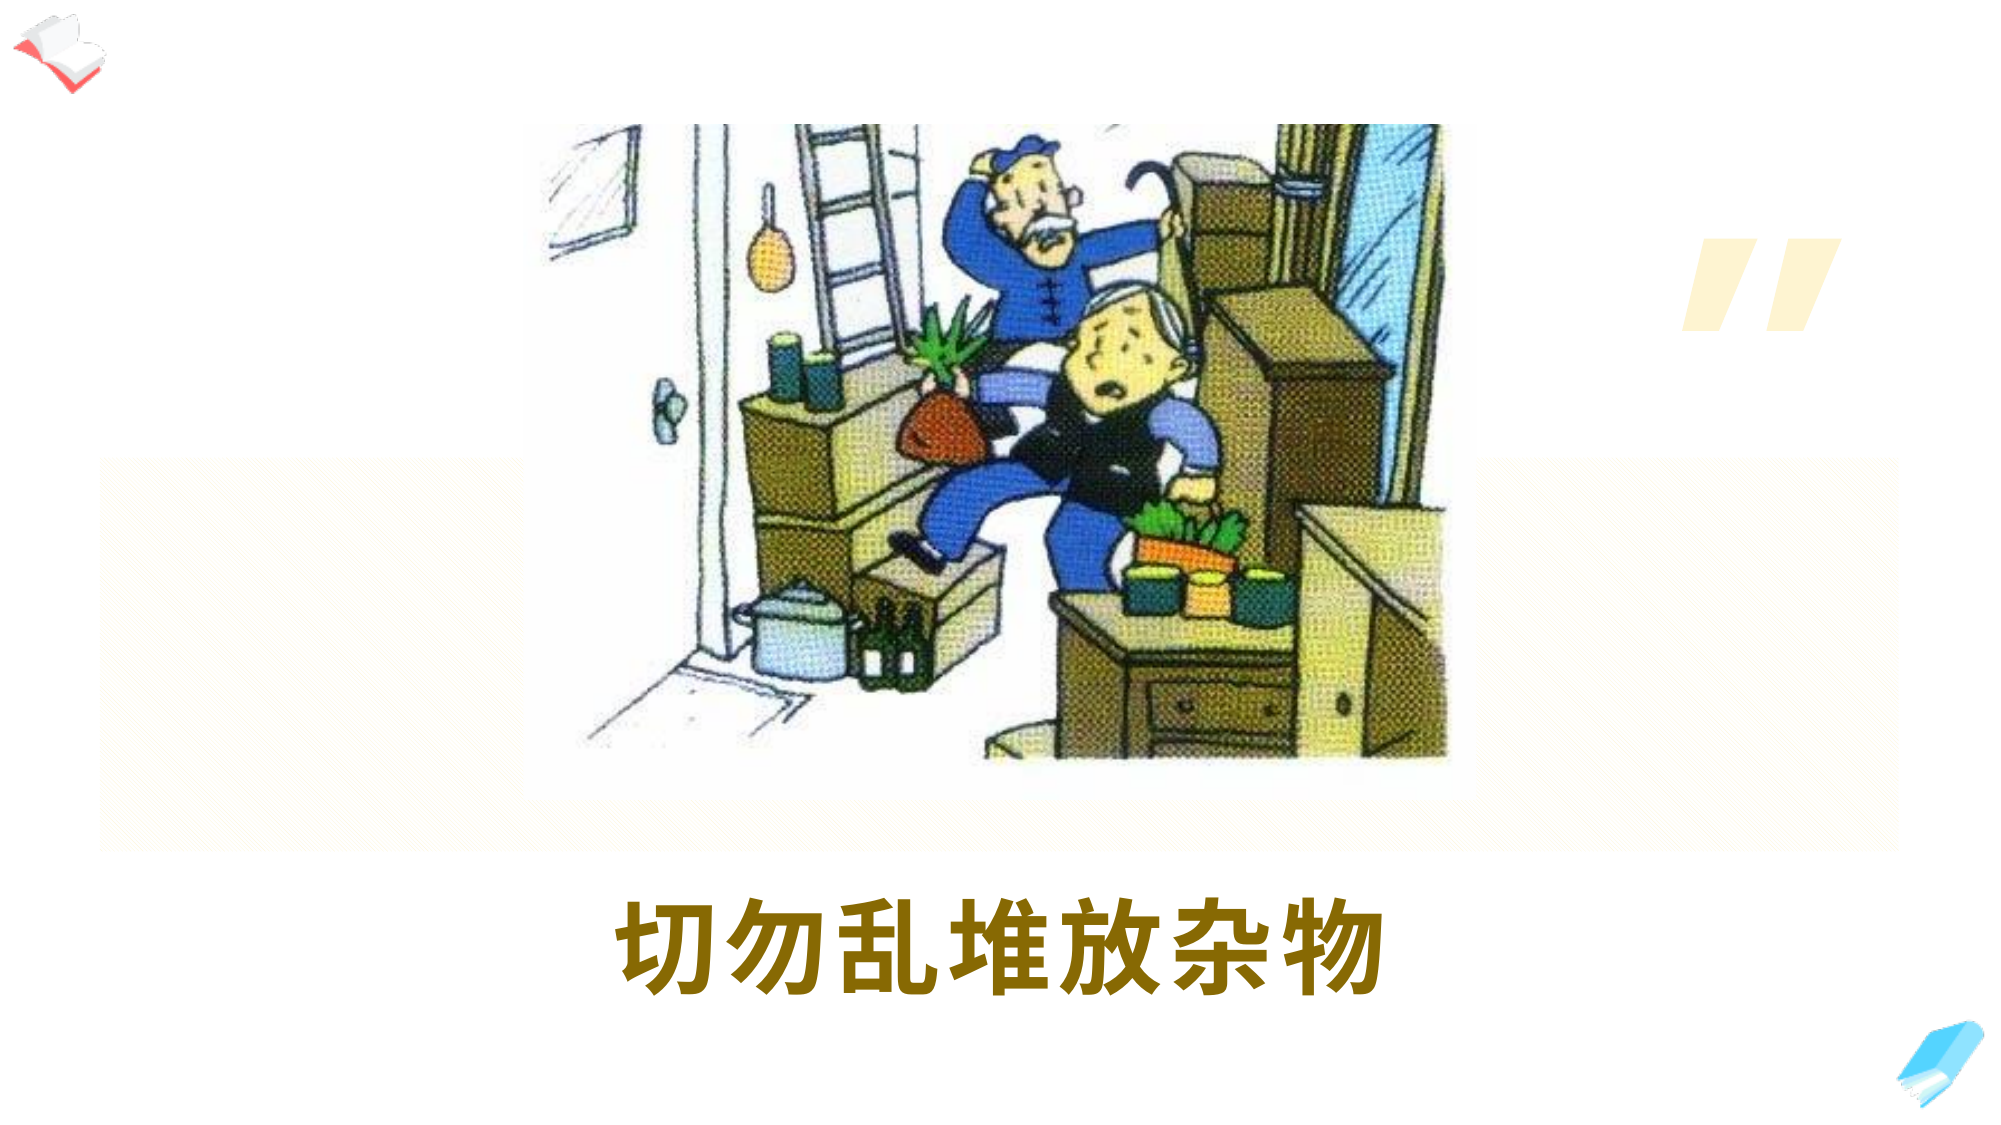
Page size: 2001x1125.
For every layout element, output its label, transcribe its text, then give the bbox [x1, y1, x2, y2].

picture [523, 124, 1477, 800]
text_box 切勿乱堆放杂物 [99, 874, 1900, 1025]
picture [0, 0, 119, 108]
text_box [1680, 237, 1760, 332]
text_box [99, 457, 1900, 852]
text_box [1765, 237, 1844, 332]
picture [1881, 1003, 2000, 1125]
